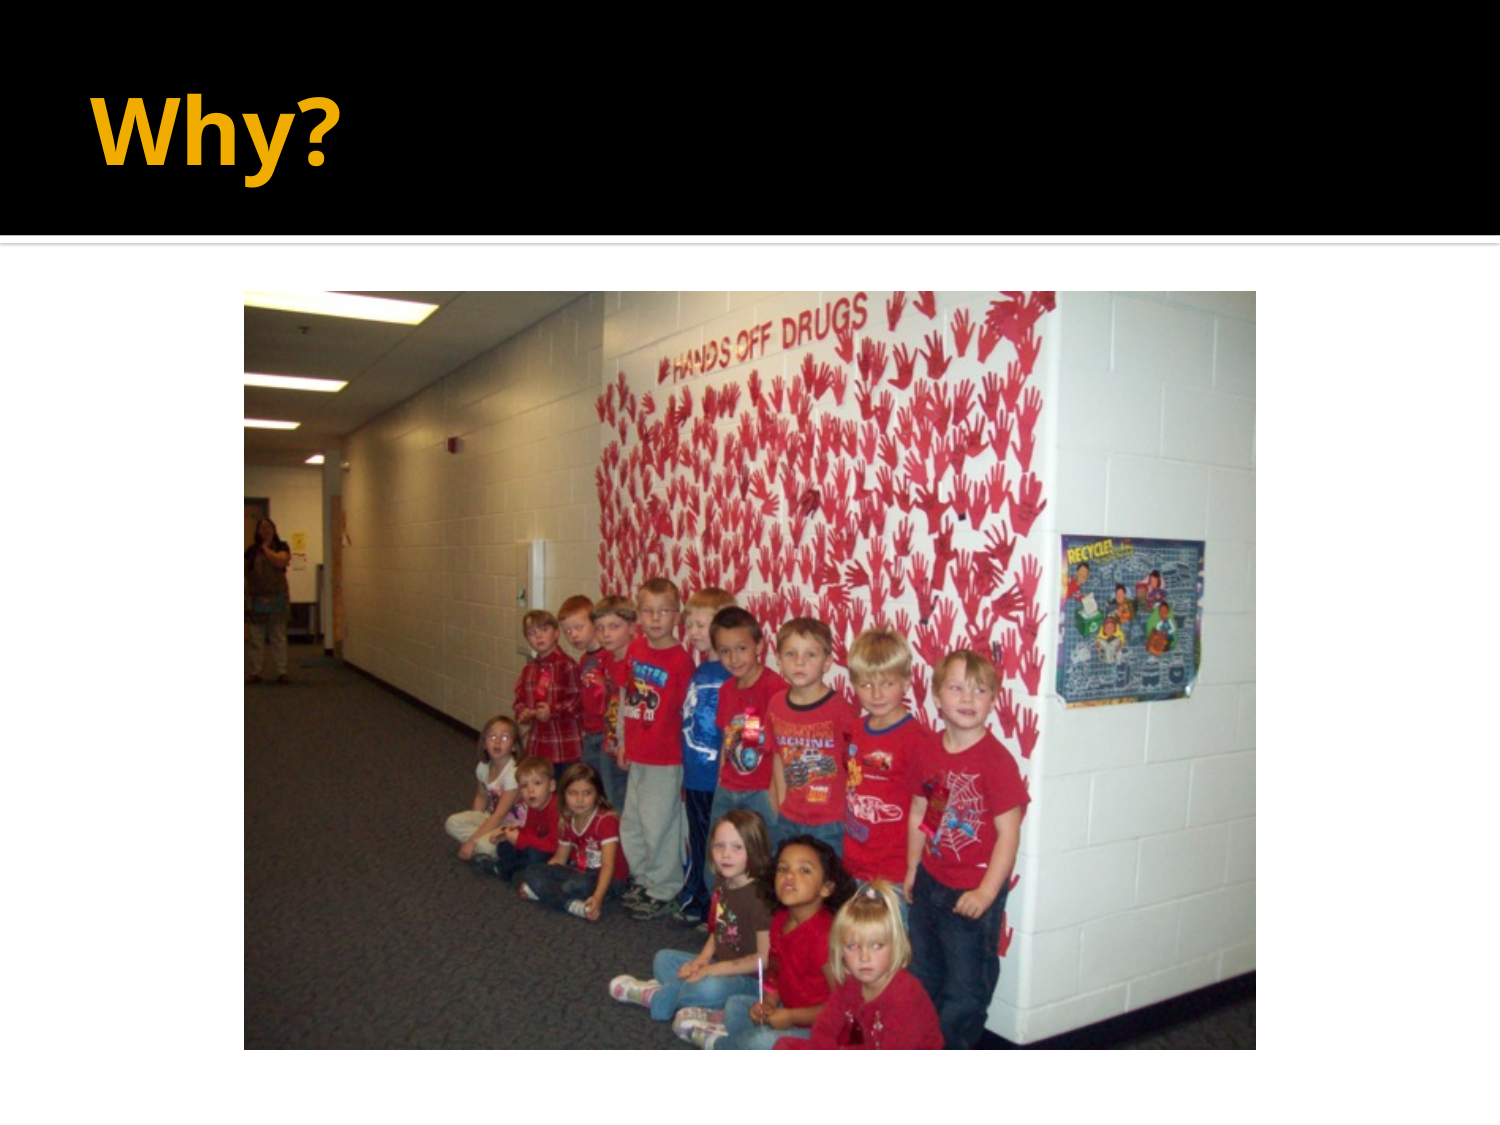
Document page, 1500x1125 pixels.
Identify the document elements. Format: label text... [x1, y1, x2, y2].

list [74, 291, 1425, 1050]
title Why? [75, 25, 1425, 231]
